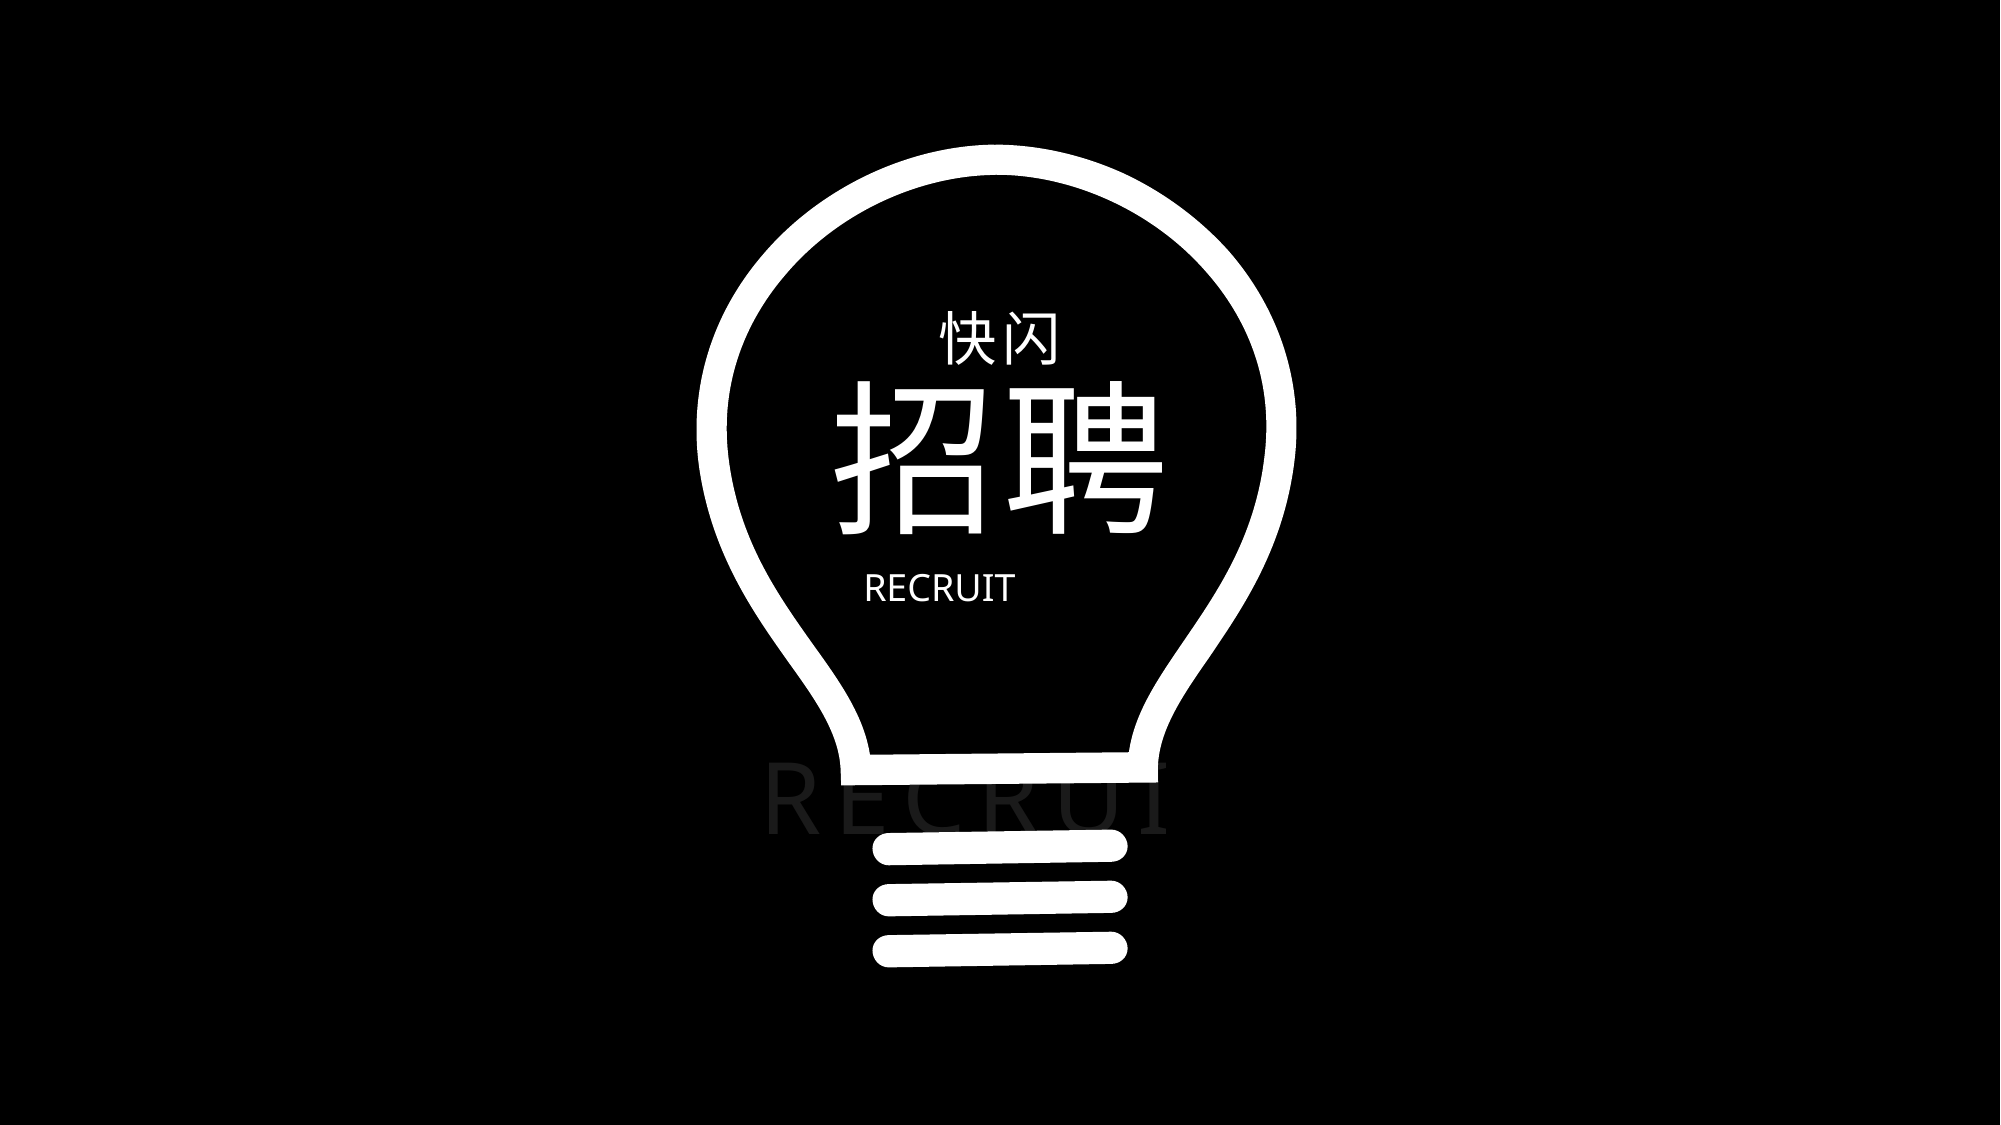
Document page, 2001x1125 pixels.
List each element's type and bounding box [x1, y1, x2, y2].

text_box [534, 136, 1466, 1024]
